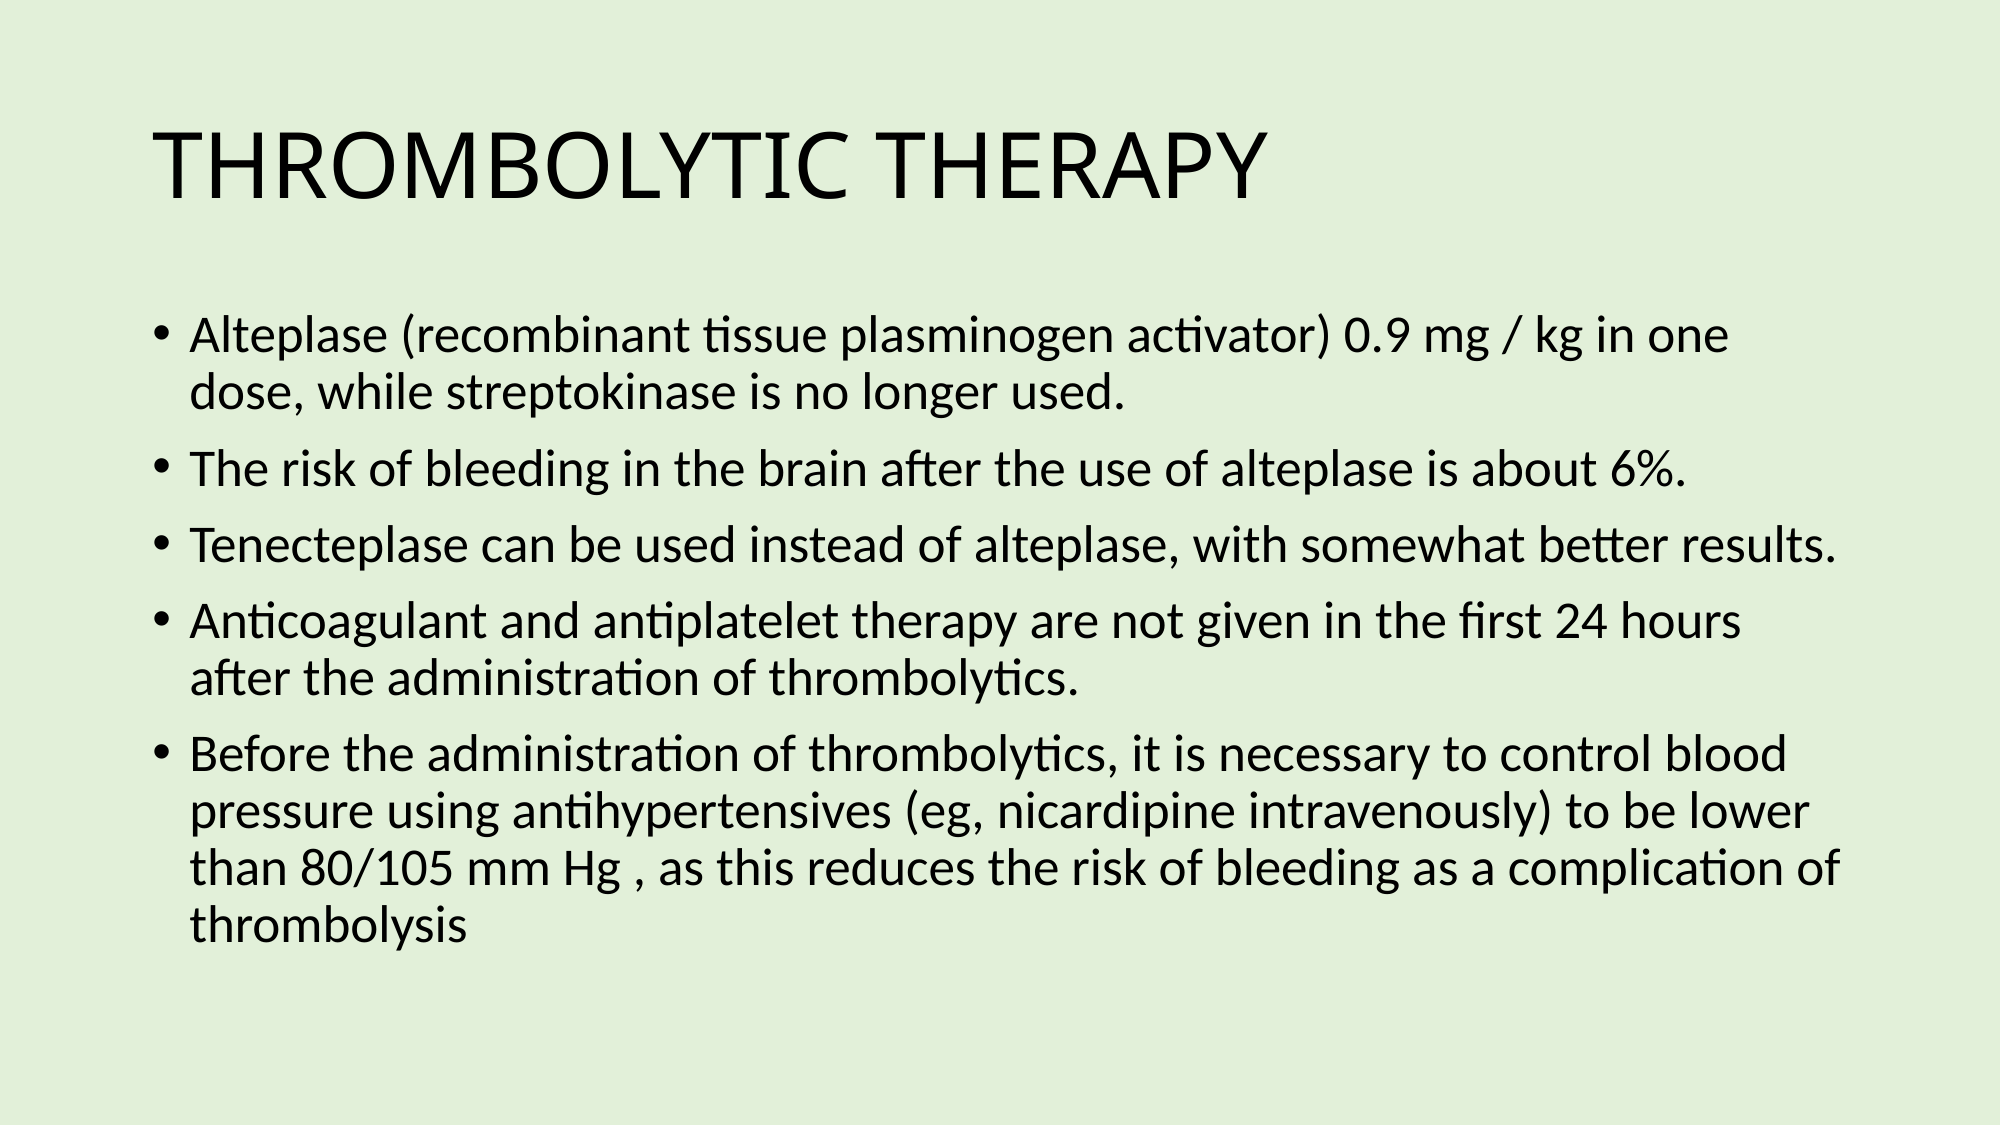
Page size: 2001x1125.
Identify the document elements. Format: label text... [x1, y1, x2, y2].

title THROMBOLYTIC THERAPY [137, 59, 1863, 278]
list Alteplase (recombinant tissue plasminogen activator) 0.9 mg / kg in one dose, while streptokinase is no longer used. The risk of bleeding in the brain after the use of alteplase is about 6%. Tenecteplase can be used instead of alteplase, with somewhat better results. Anticoagulant and antiplatelet therapy are not given in the first 24 hours after the administration of thrombolytics. Before the administration of thrombolytics, it is necessary to control blood pressure using antihypertensives (eg, nicardipine intravenously) to be lower than 80/105 mm Hg , as this reduces the risk of bleeding as a complication of thrombolysis [137, 299, 1863, 1014]
